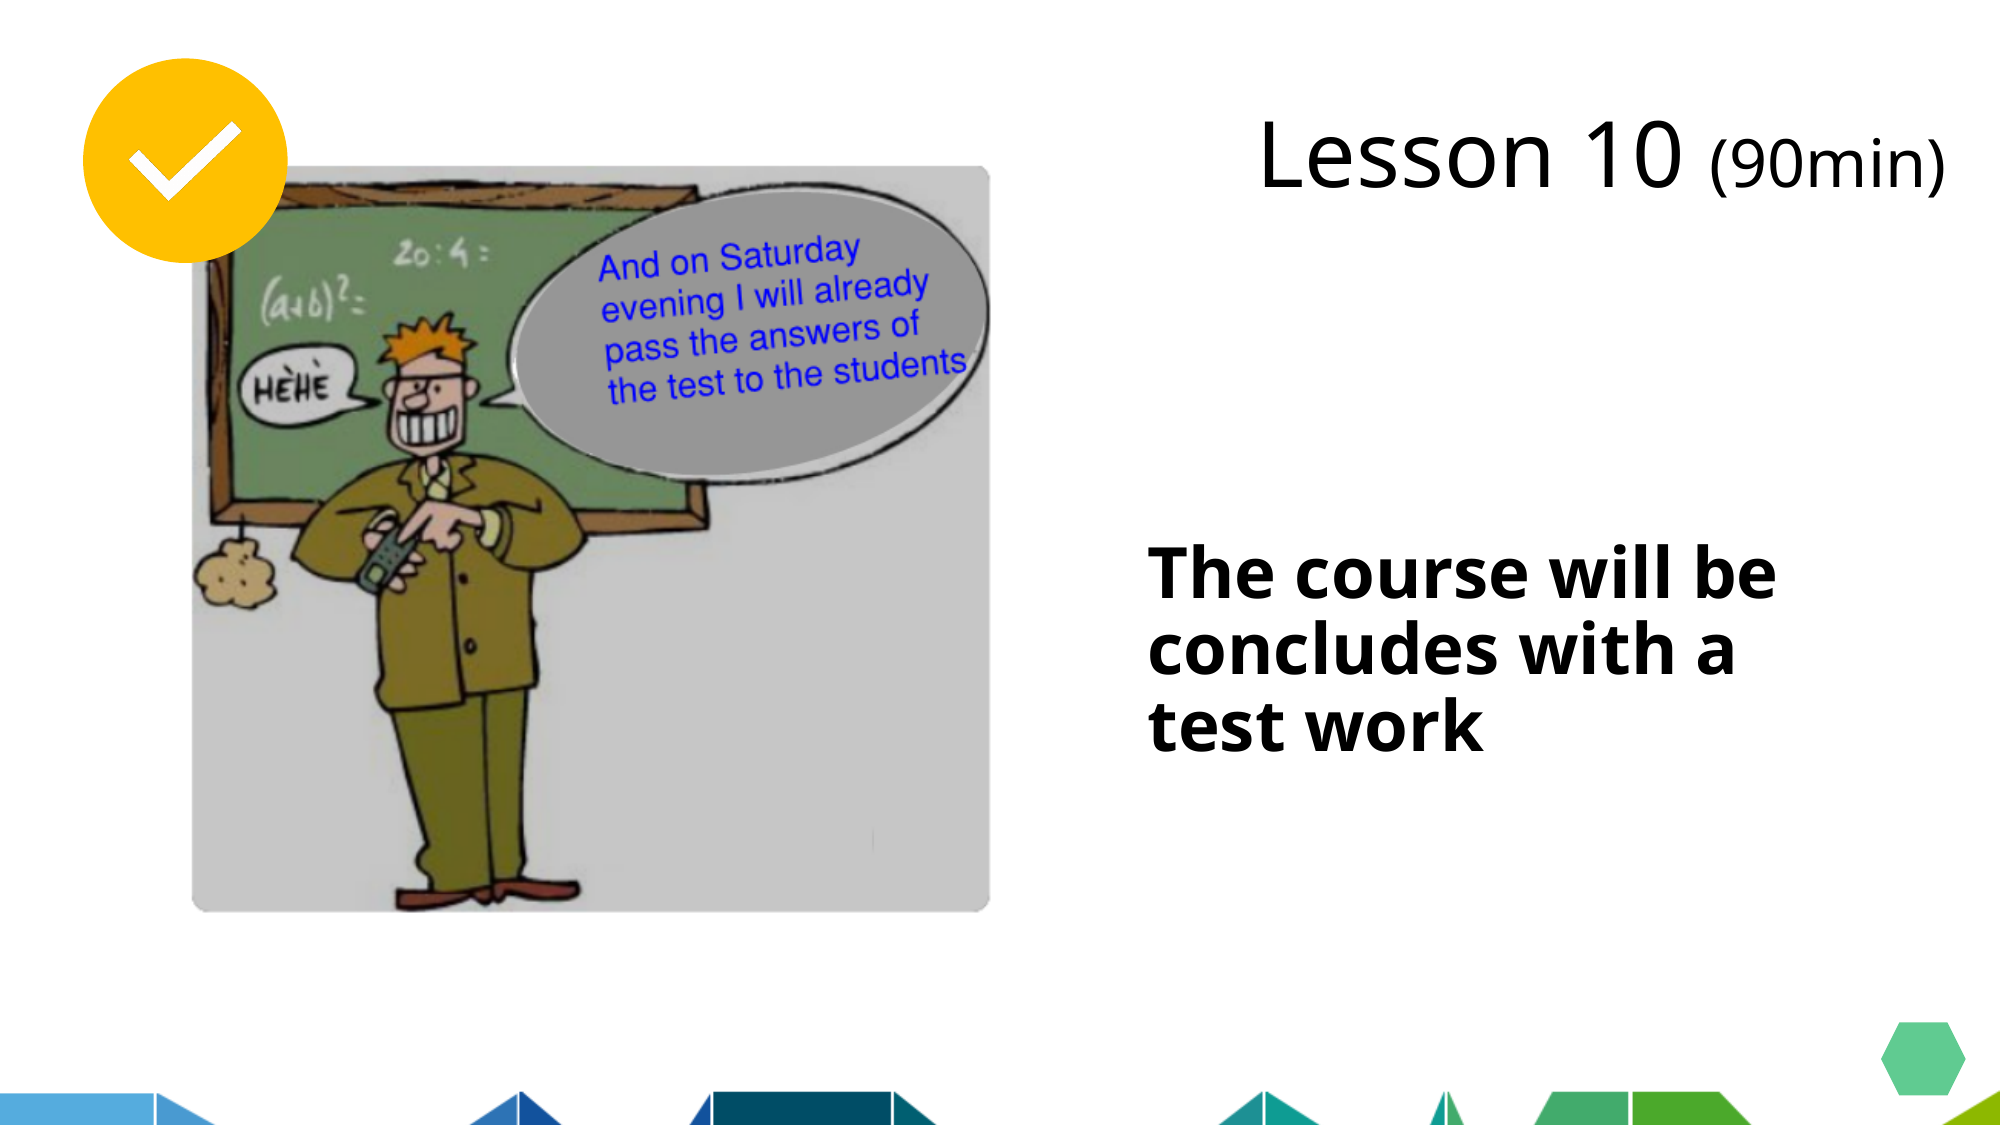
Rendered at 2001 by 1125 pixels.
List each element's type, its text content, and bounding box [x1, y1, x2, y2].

picture [0, 1086, 2000, 1125]
text_box Lesson 10 (90min) [37, 38, 1962, 278]
title The course will be concludes with a test work [1132, 461, 1814, 852]
picture [186, 157, 1001, 922]
